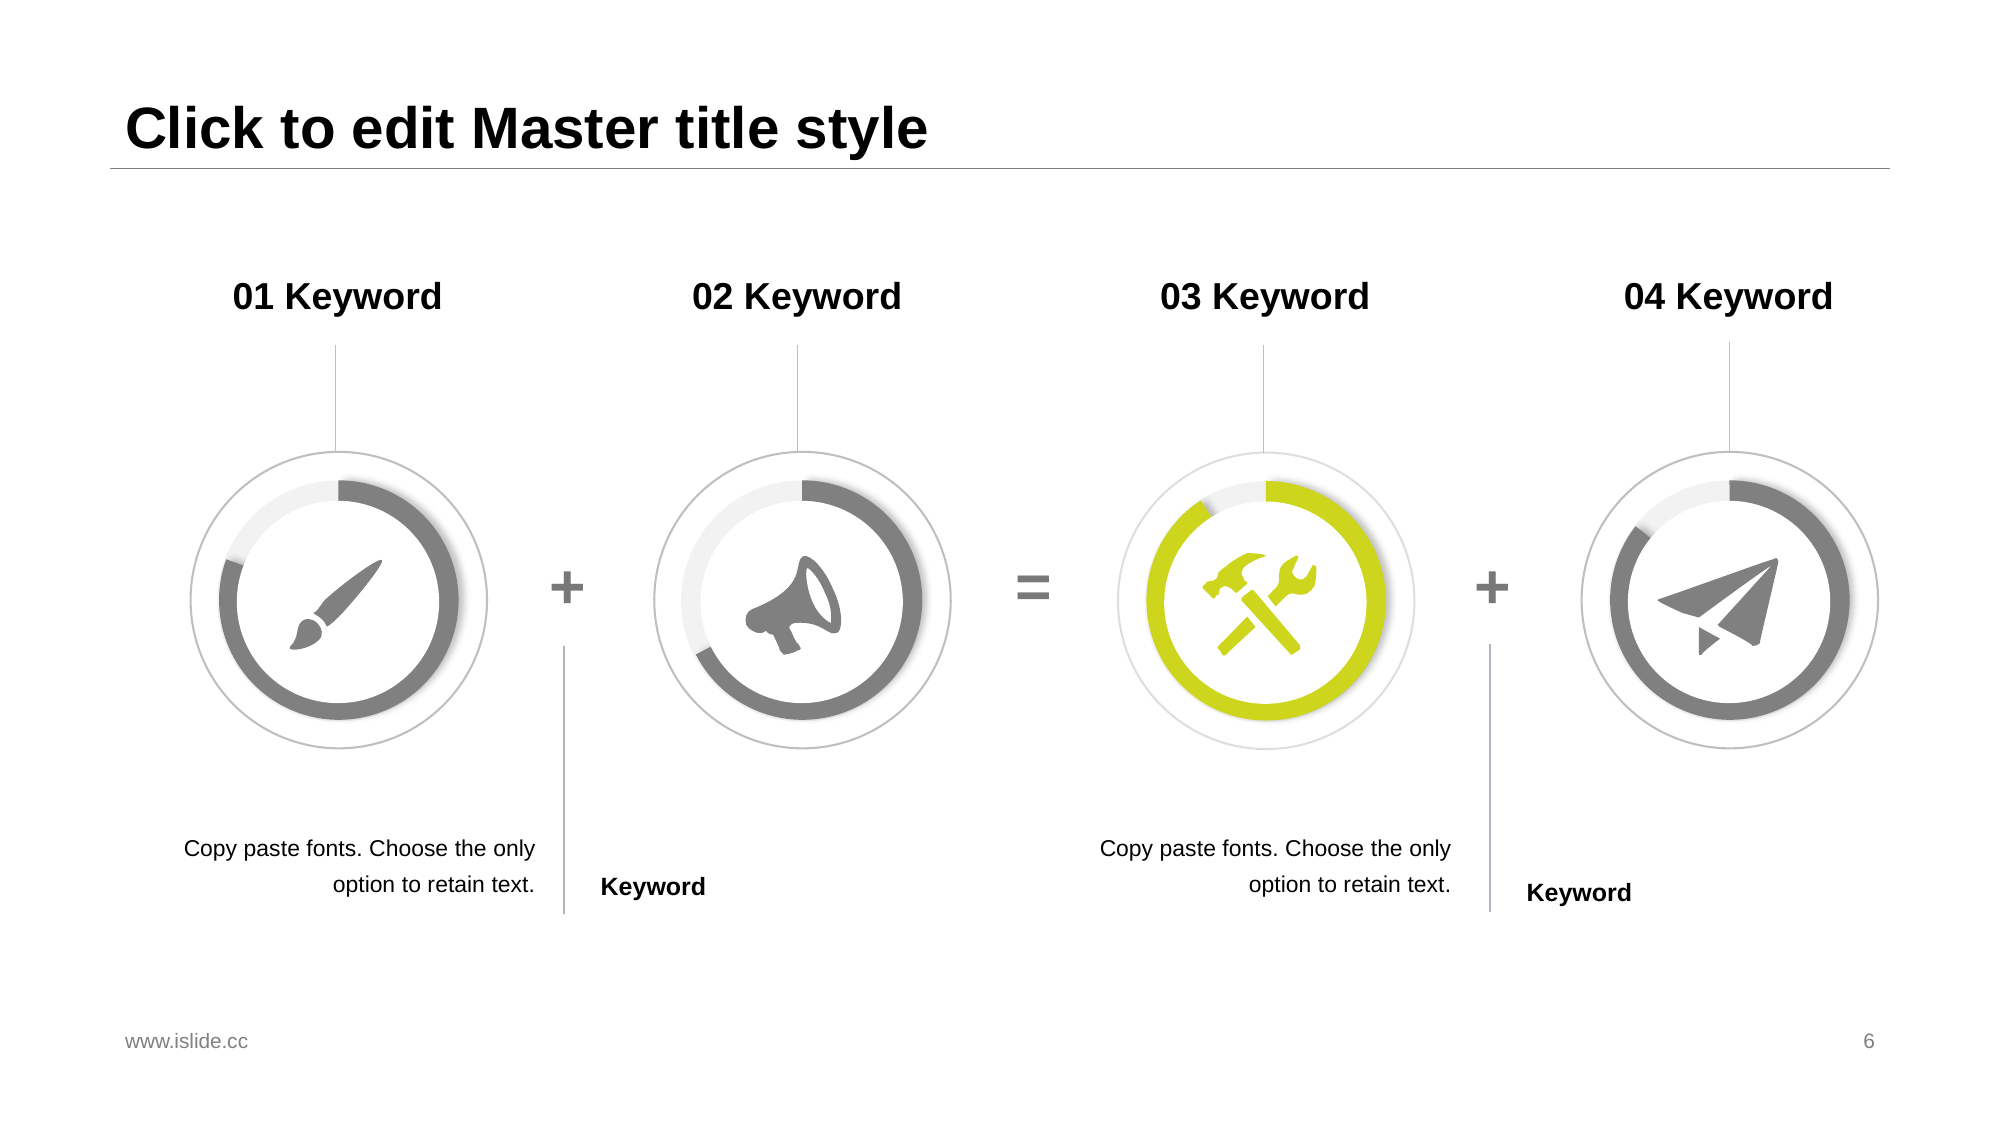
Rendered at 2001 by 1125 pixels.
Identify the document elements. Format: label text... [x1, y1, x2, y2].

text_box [112, 258, 1907, 935]
footer www.islide.cc [109, 1023, 790, 1058]
title Click to edit Master title style [109, 0, 1890, 169]
slide_number 6 [1412, 1023, 1890, 1058]
